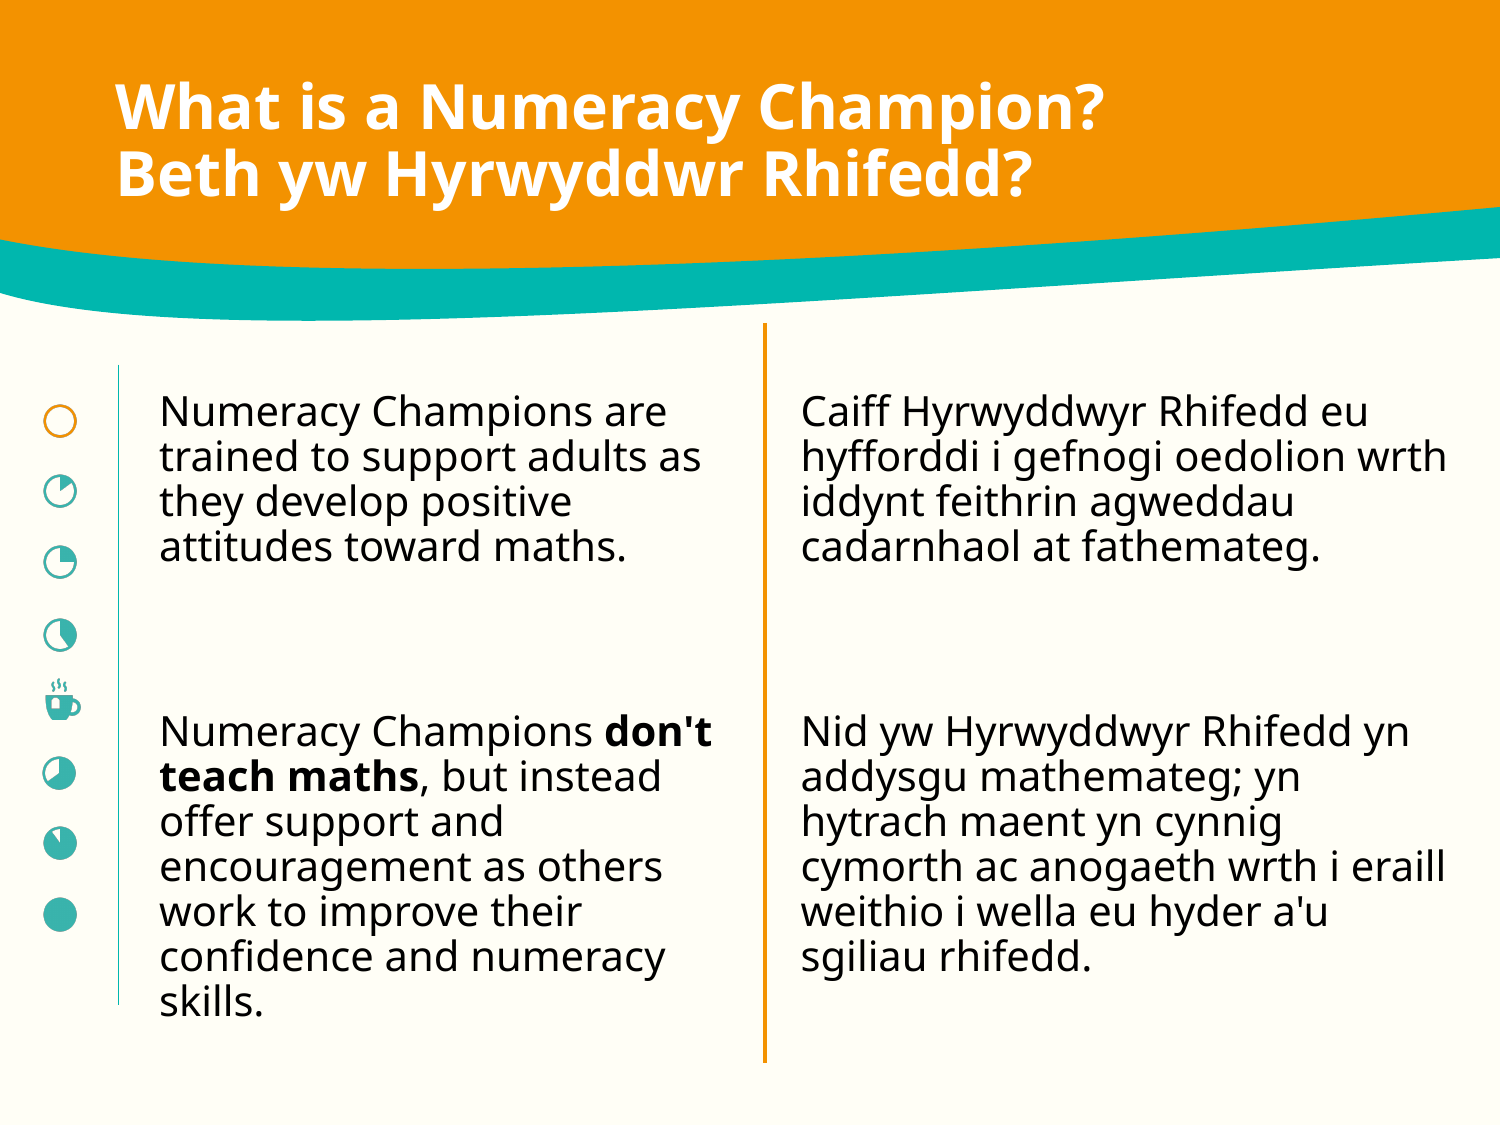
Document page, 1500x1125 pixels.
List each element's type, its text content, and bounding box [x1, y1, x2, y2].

picture [36, 672, 90, 726]
list What is a Numeracy Champion? Beth yw Hyrwyddwr Rhifedd? [100, 67, 1411, 258]
picture [39, 614, 81, 656]
picture [39, 470, 81, 512]
picture [38, 752, 80, 794]
picture [39, 893, 81, 936]
picture [39, 400, 81, 442]
picture [39, 822, 81, 864]
text_box Caiff Hyrwyddwyr Rhifedd eu hyfforddi i gefnogi oedolion wrth iddynt feithrin agweddau cadarnhaol at fathemateg. Nid yw Hyrwyddwyr Rhifedd yn addysgu mathemateg; yn hytrach maent yn cynnig cymorth ac anogaeth wrth i eraill weithio i wella eu hyder a'u sgiliau rhifedd. [785, 382, 1464, 1031]
list Numeracy Champions are trained to support adults as they develop positive attitudes toward maths. Numeracy Champions don't teach maths, but instead offer support and encouragement as others work to improve their confidence and numeracy skills. [144, 382, 763, 794]
picture [39, 541, 81, 583]
